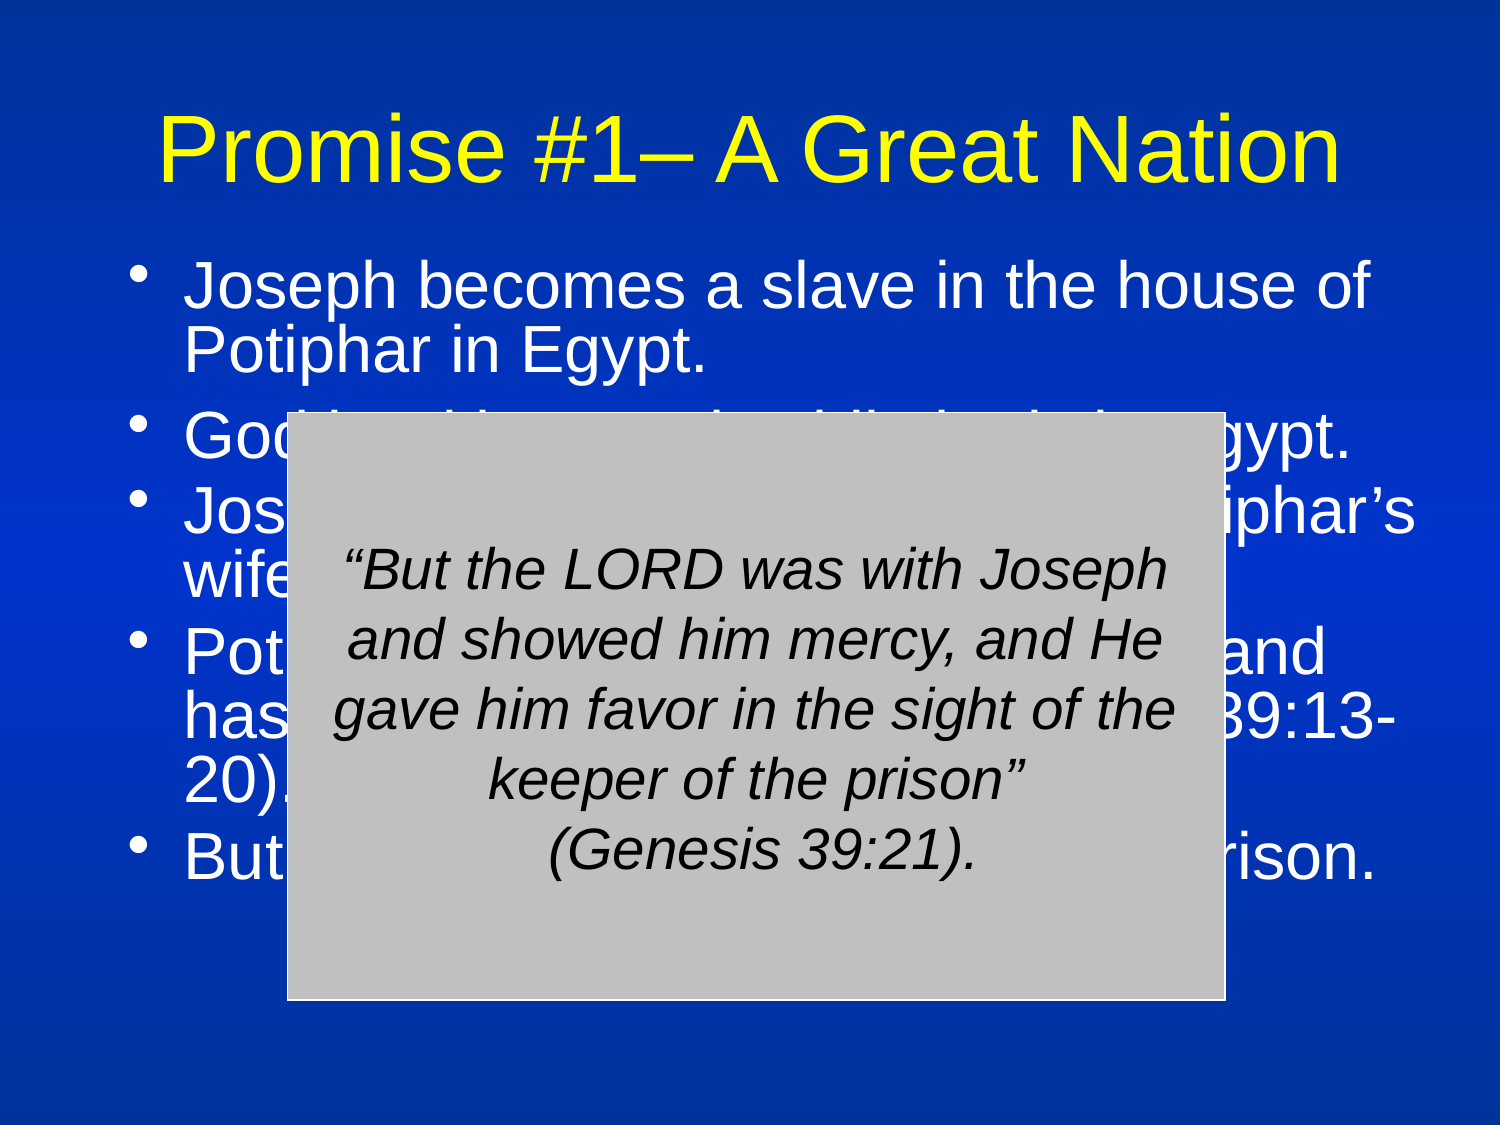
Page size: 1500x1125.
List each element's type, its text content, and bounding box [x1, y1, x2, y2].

text_box “But the LORD was with Joseph and showed him mercy, and He gave him favor in the sight of the keeper of the prison” (Genesis 39:21). [287, 412, 1225, 1000]
text_box Joseph rejects the advances of Potiphar’s wife (Genesis 39:7-12). Potiphar’s wife lies to her husband and has Joseph put in prison (Genesis 39:13-20). But God is still with Joseph in the prison. [1225, 474, 1438, 925]
text_box Joseph rejects the advances of Potiphar’s wife (Genesis 39:7-12). Potiphar’s wife lies to her husband and has Joseph put in prison (Genesis 39:13-20). But God is still with Joseph in the prison. [112, 474, 287, 925]
title Promise #1– A Great Nation [37, 50, 1463, 238]
list Joseph becomes a slave in the house of Potiphar in Egypt. [112, 249, 1400, 388]
text_box God is with Joseph while he is in Egypt. [112, 399, 1400, 474]
